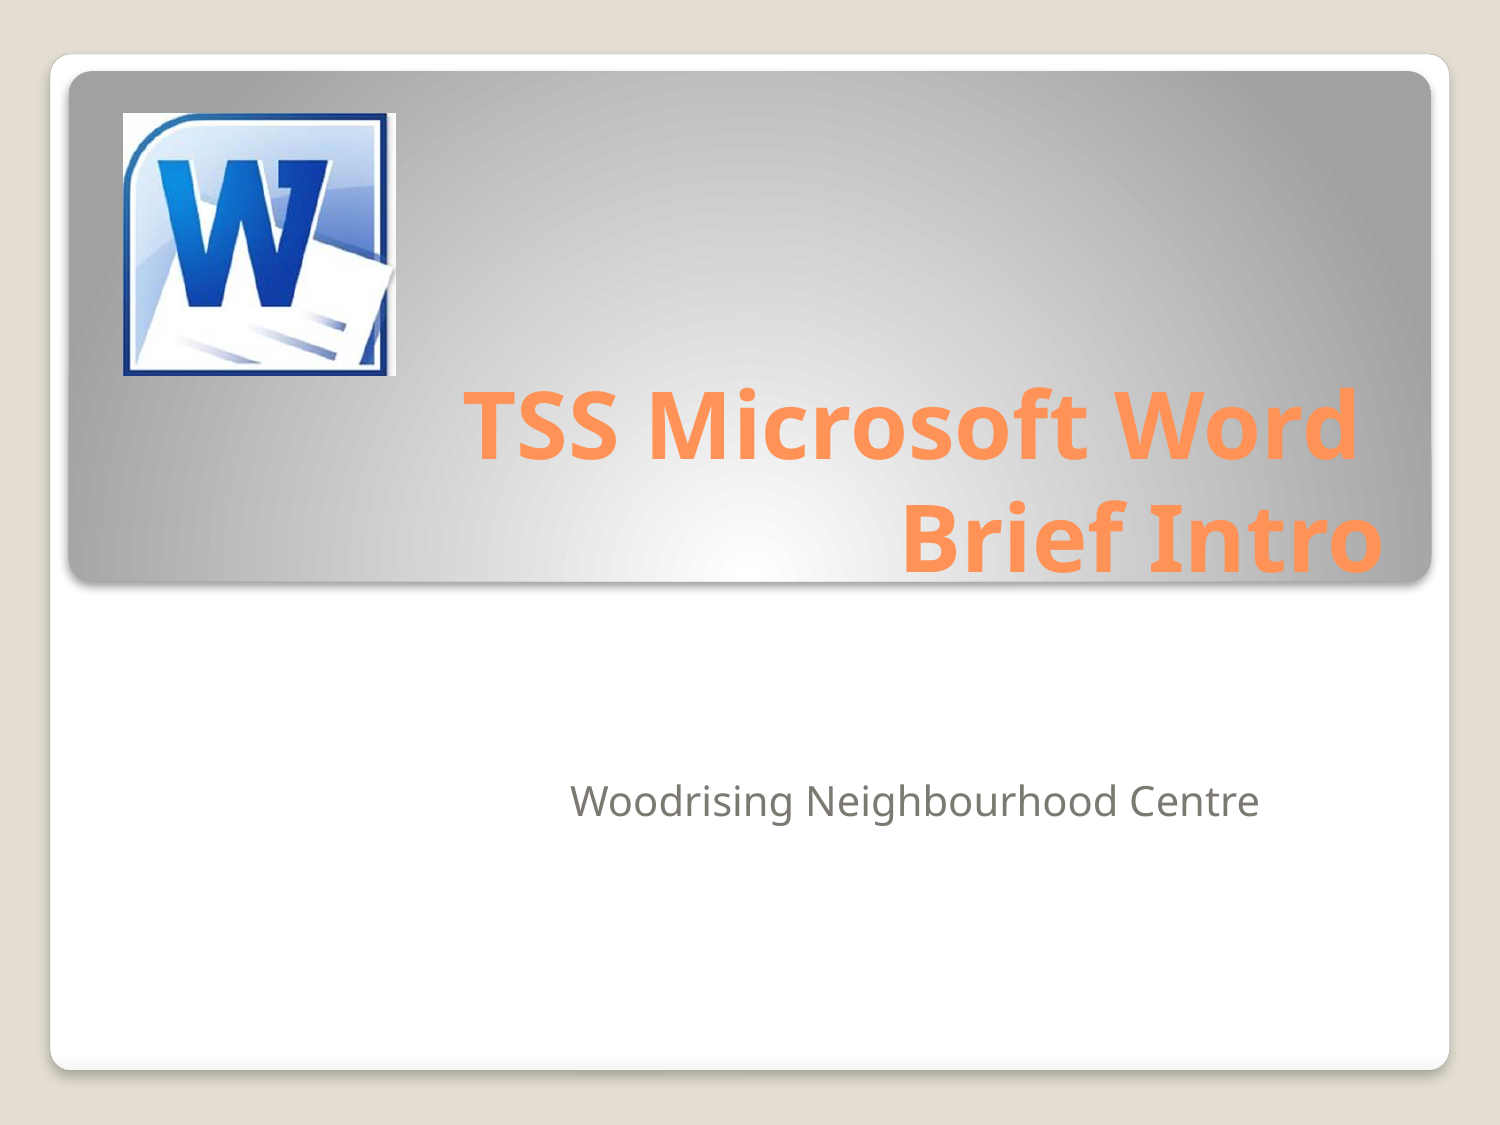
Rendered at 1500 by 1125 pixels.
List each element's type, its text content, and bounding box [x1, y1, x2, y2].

picture [123, 113, 396, 376]
title TSS Microsoft Word Brief Intro [118, 298, 1394, 599]
subtitle Woodrising Neighbourhood Centre [225, 775, 1275, 925]
